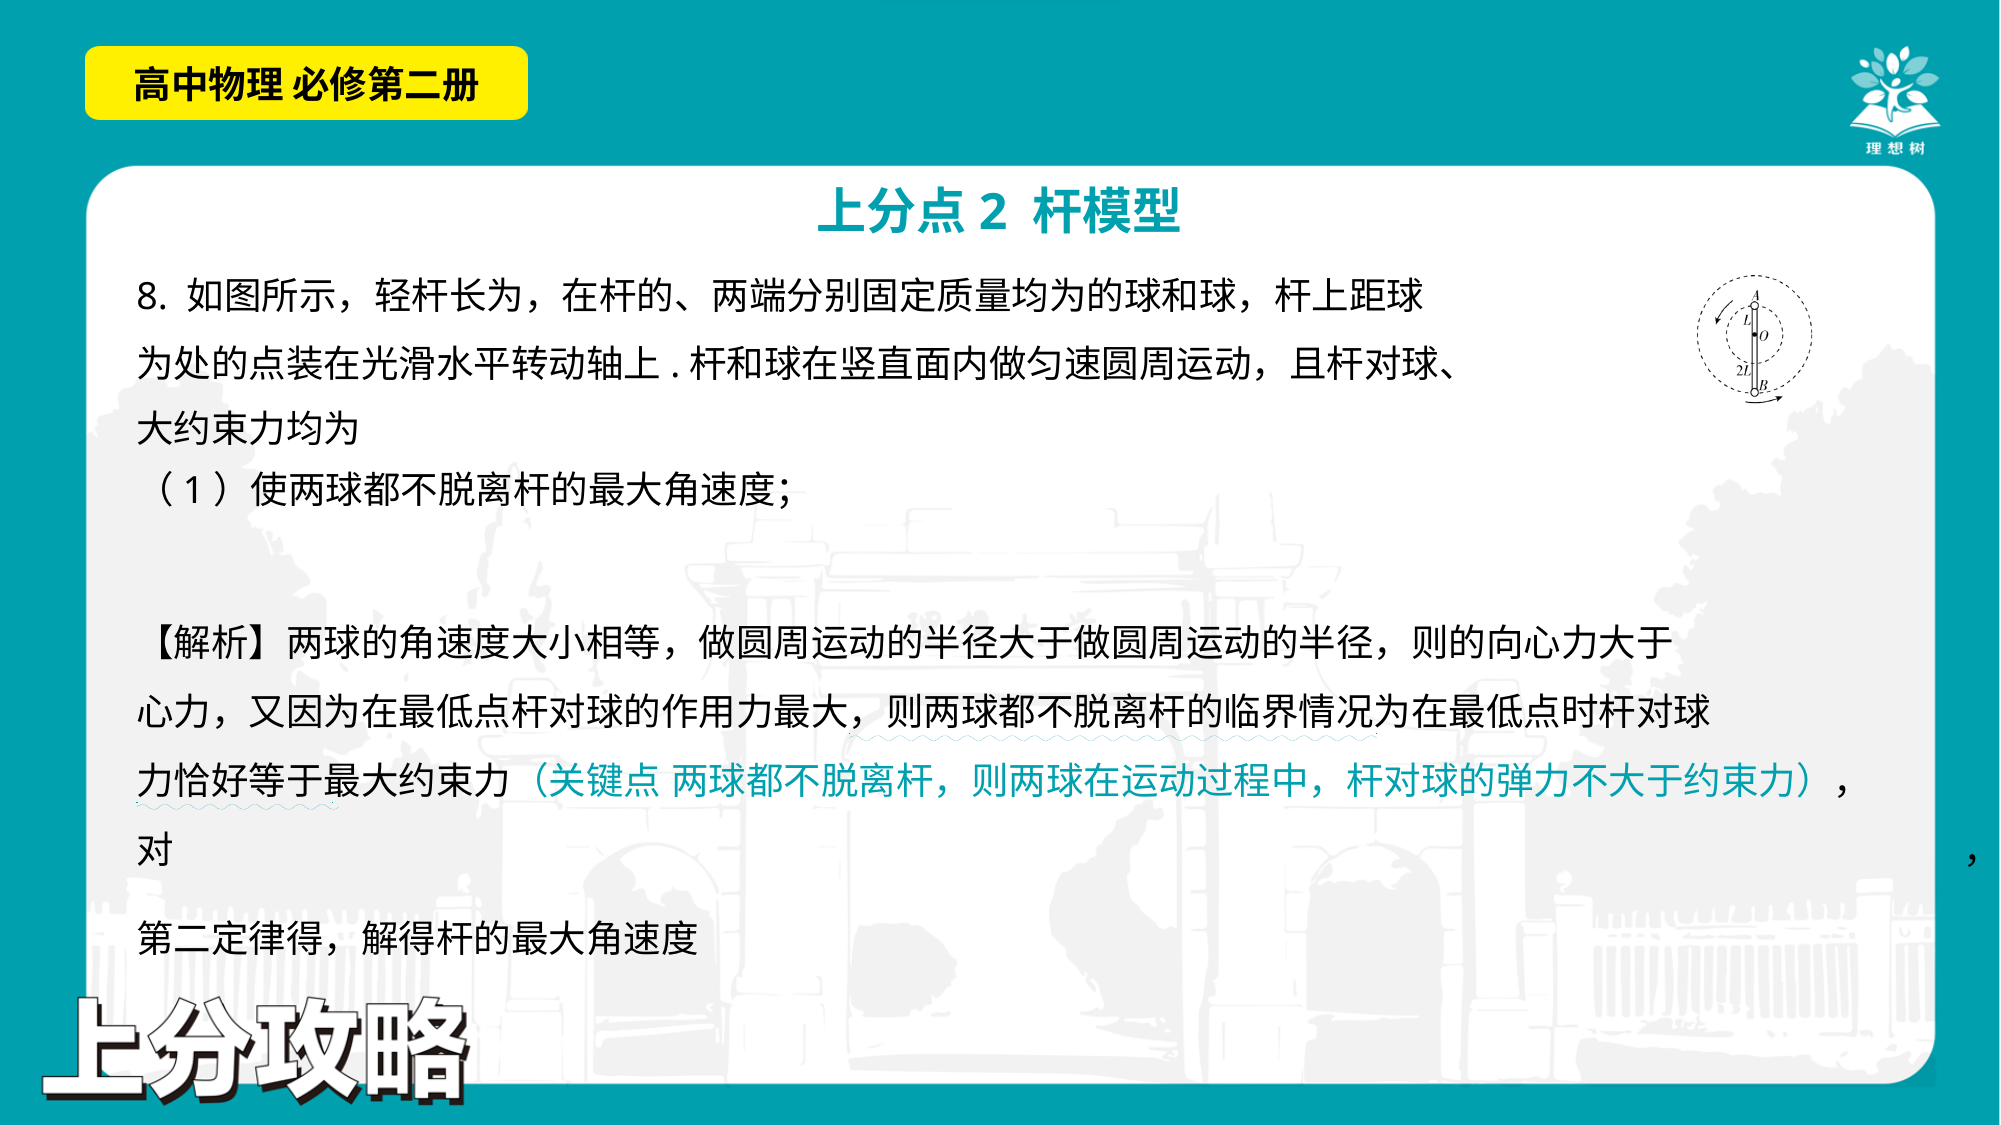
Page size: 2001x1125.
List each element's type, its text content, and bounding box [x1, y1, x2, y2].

text_box （1）使两球都不脱离杆的最大角速度； [136, 444, 1865, 504]
text_box . . [848, 663, 1850, 734]
picture [0, 0, 2000, 1125]
text_box . . [135, 732, 512, 803]
